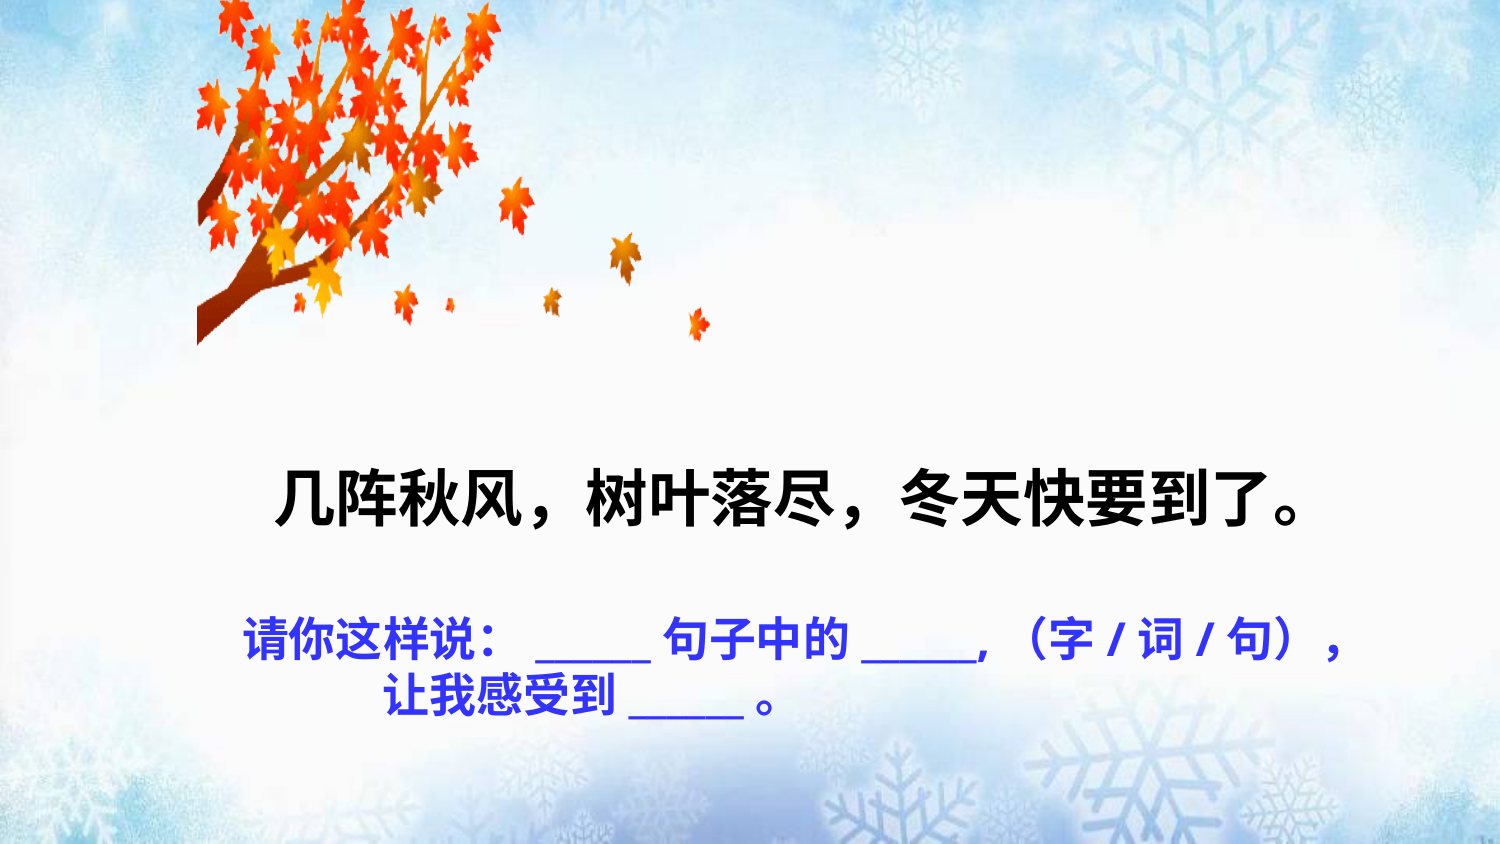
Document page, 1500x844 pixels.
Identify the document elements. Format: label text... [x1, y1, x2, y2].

text_box 请你这样说：______句子中的______,（字/词/句）， 让我感受到______。 [966, 602, 1383, 730]
text_box 几阵秋风，树叶落尽，冬天快要到了。 [966, 451, 1297, 542]
picture [0, 0, 1500, 844]
